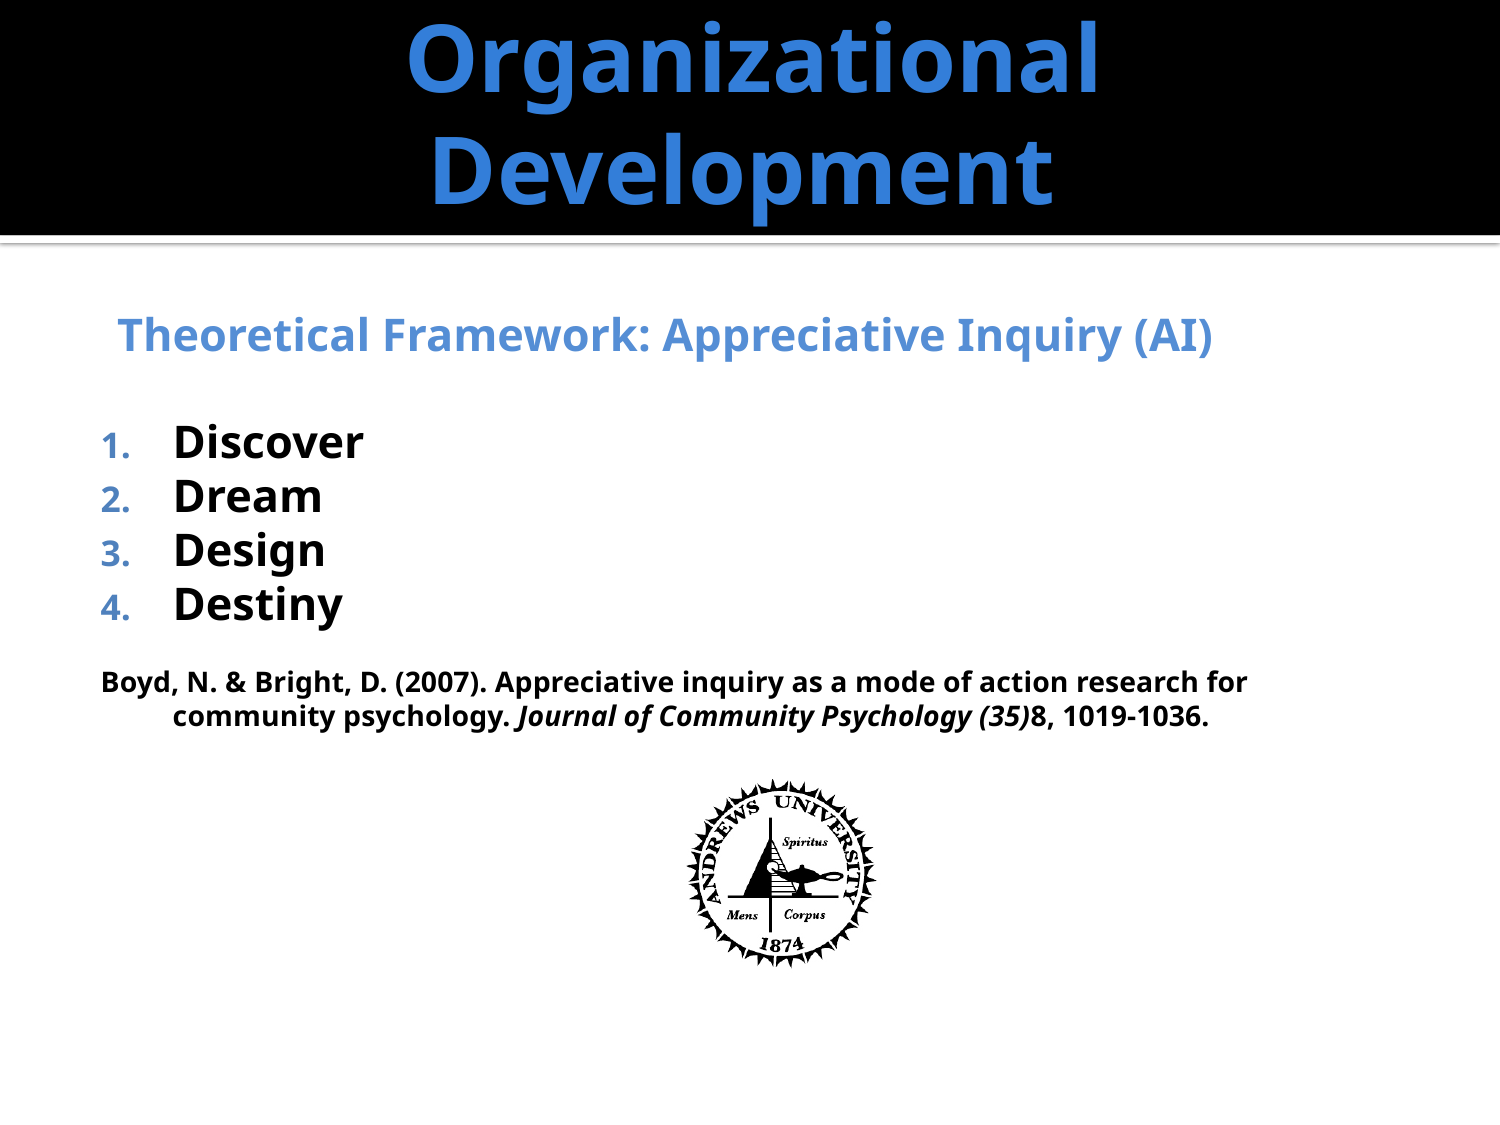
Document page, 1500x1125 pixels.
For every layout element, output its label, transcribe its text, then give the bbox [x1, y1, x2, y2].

list Theoretical Framework: Appreciative Inquiry (AI) Discover Dream Design Destiny Boyd, N. & Bright, D. (2007). Appreciative inquiry as a mode of action research for community psychology. Journal of Community Psychology (35)8, 1019-1036. [74, 290, 1426, 1051]
picture [674, 774, 885, 975]
title Organizational Development [75, 25, 1425, 231]
